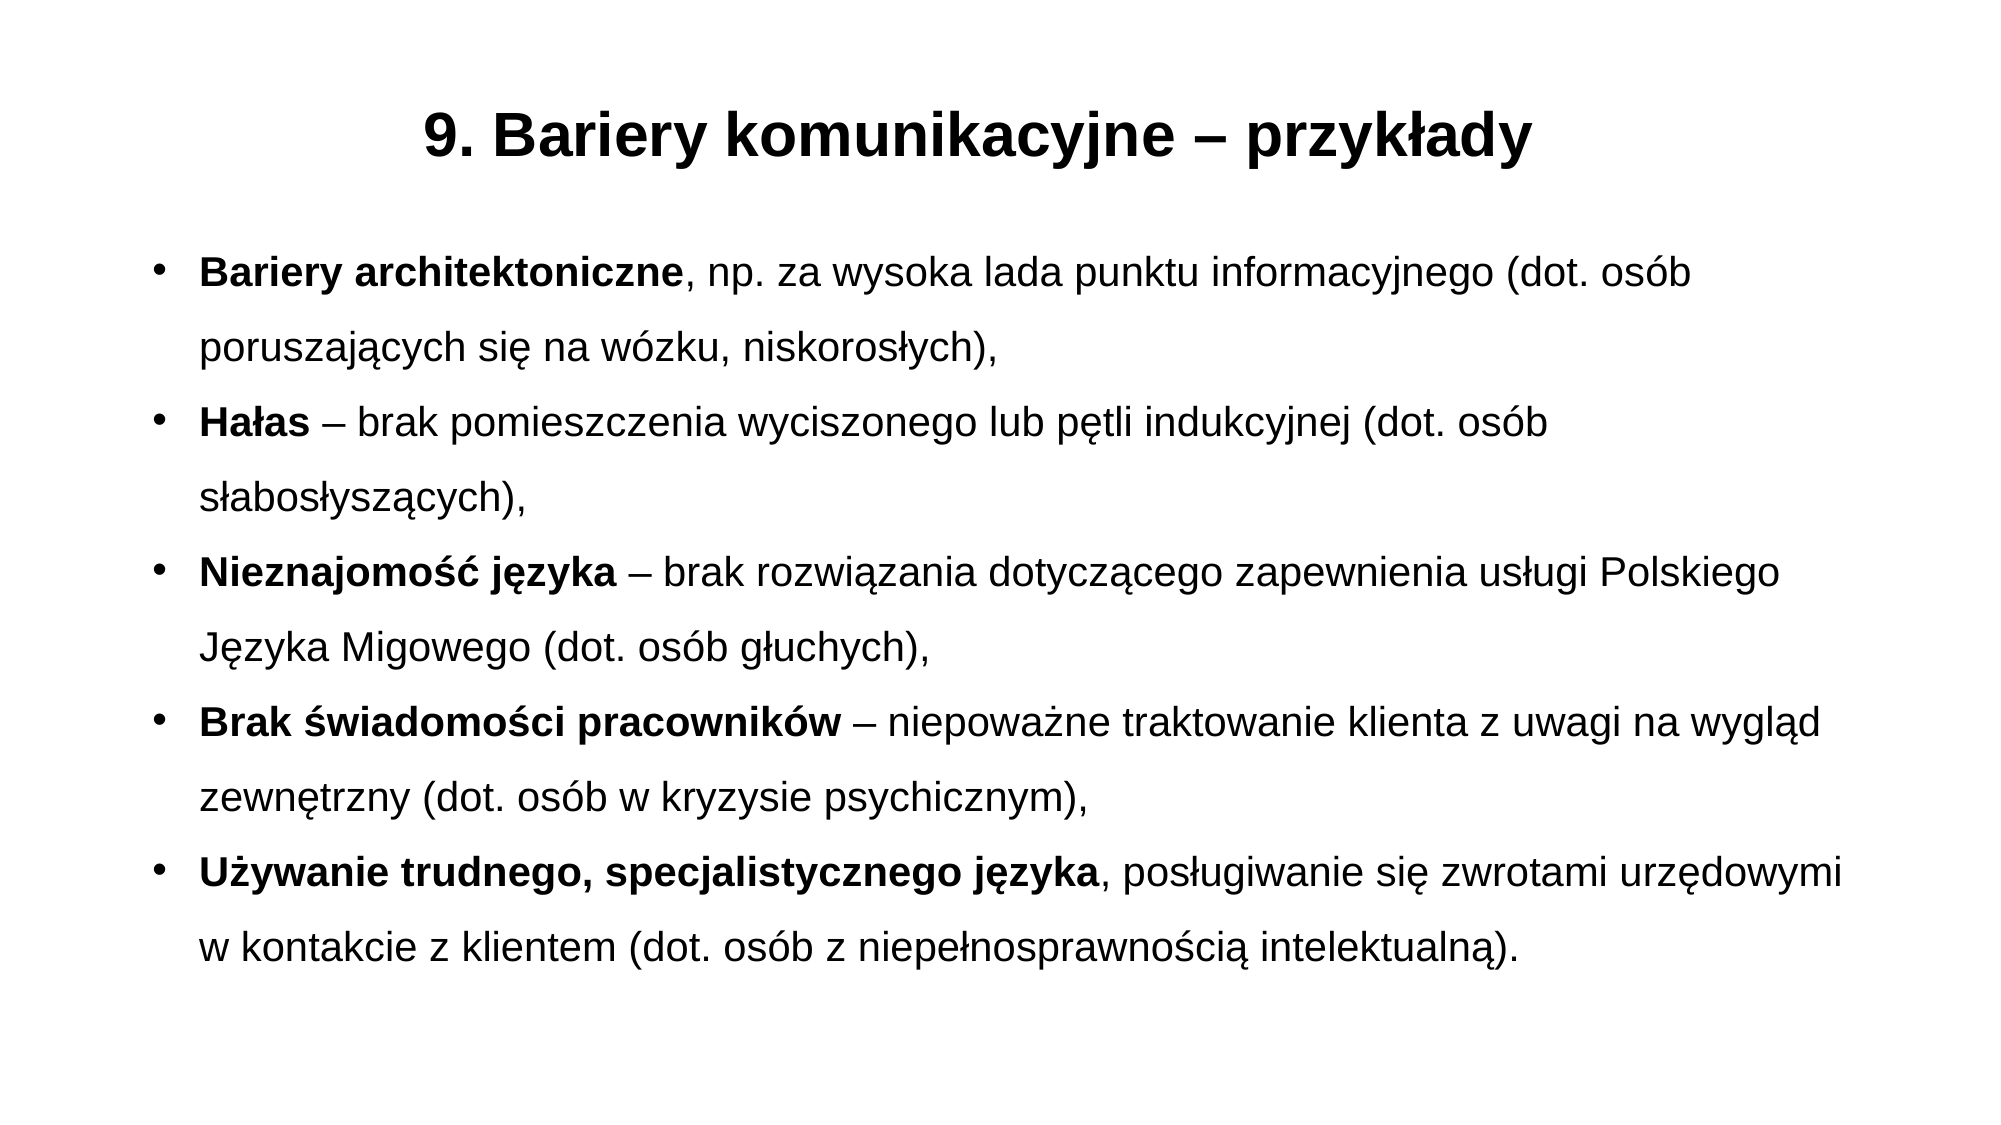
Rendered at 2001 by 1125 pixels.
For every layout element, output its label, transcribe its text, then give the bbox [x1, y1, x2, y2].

text_box 9. Bariery komunikacyjne – przykłady [408, 95, 1557, 178]
text_box Bariery architektoniczne, np. za wysoka lada punktu informacyjnego (dot. osób poruszających się na wózku, niskorosłych), Hałas – brak pomieszczenia wyciszonego lub pętli indukcyjnej (dot. osób słabosłyszących), Nieznajomość języka – brak rozwiązania dotyczącego zapewnienia usługi Polskiego Języka Migowego (dot. osób głuchych), Brak świadomości pracowników – niepoważne traktowanie klienta z uwagi na wygląd zewnętrzny (dot. osób w kryzysie psychicznym), Używanie trudnego, specjalistycznego języka, posługiwanie się zwrotami urzędowymi w kontakcie z klientem (dot. osób z niepełnosprawnością intelektualną). [137, 212, 1903, 978]
